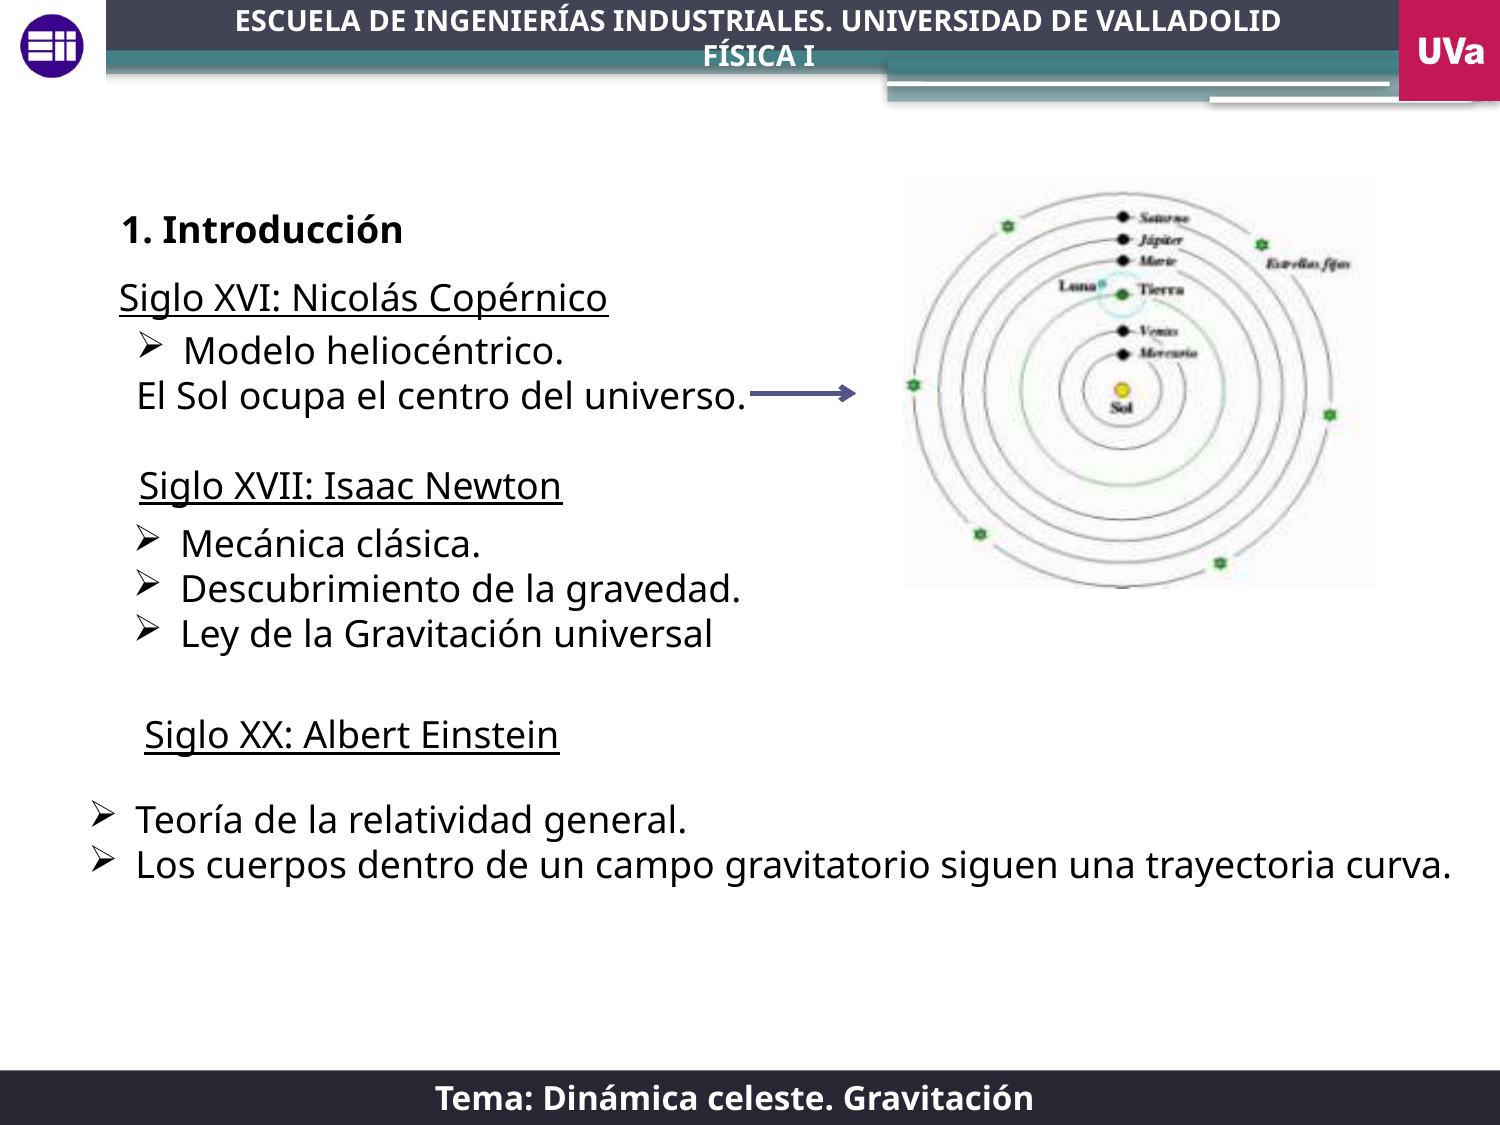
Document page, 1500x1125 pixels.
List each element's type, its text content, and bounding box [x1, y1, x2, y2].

text_box ESCUELA DE INGENIERÍAS INDUSTRIALES. UNIVERSIDAD DE VALLADOLID FÍSICA I [219, 0, 1298, 80]
text_box Siglo XX: Albert Einstein [129, 703, 575, 764]
text_box [1051, 1069, 1500, 1125]
text_box Siglo XVI: Nicolás Copérnico [104, 266, 624, 372]
text_box 1. Introducción [106, 198, 420, 258]
text_box Mecánica clásica. Descubrimiento de la gravedad. Ley de la Gravitación universal [118, 512, 757, 663]
text_box [0, 1069, 420, 1125]
text_box Tema: Dinámica celeste. Gravitación [420, 1069, 1051, 1125]
text_box Teoría de la relatividad general. Los cuerpos dentro de un campo gravitatorio siguen una trayectoria curva. [73, 788, 1469, 894]
picture [903, 177, 1376, 589]
picture [0, 0, 106, 97]
text_box Siglo XVII: Isaac Newton [123, 454, 578, 512]
picture [1399, 0, 1500, 102]
text_box Modelo heliocéntrico. El Sol ocupa el centro del universo. [121, 319, 762, 425]
